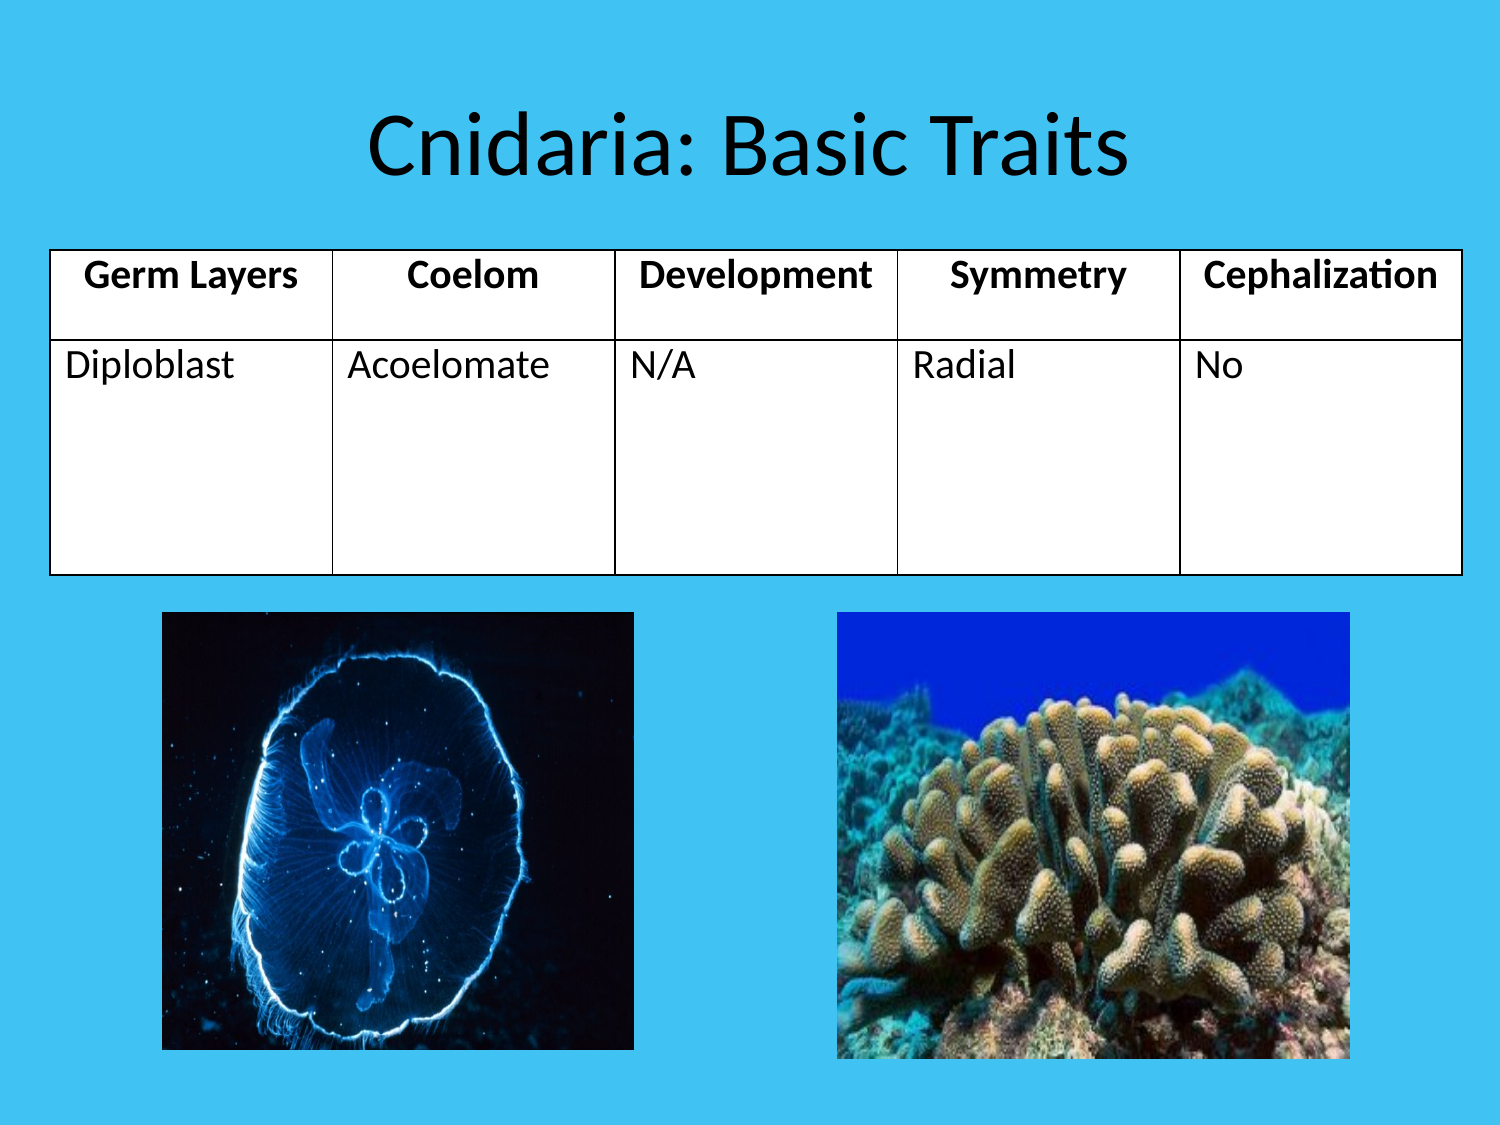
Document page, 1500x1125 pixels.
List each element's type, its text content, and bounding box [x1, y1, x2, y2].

table_cell N/A [616, 341, 897, 574]
table_cell No [1181, 341, 1461, 574]
table_cell Acoelomate [333, 341, 614, 574]
table_header Coelom [333, 251, 614, 339]
table_header Germ Layers [51, 251, 332, 339]
table_header Symmetry [898, 251, 1179, 339]
title Cnidaria: Basic Traits [75, 45, 1425, 233]
picture [837, 760, 843, 775]
table_header Cephalization [1181, 251, 1461, 339]
picture [867, 785, 877, 792]
table_cell Diploblast [51, 341, 332, 574]
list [162, 612, 634, 1051]
picture [837, 612, 1351, 1060]
table_cell Radial [898, 341, 1179, 574]
table_header Development [616, 251, 897, 339]
